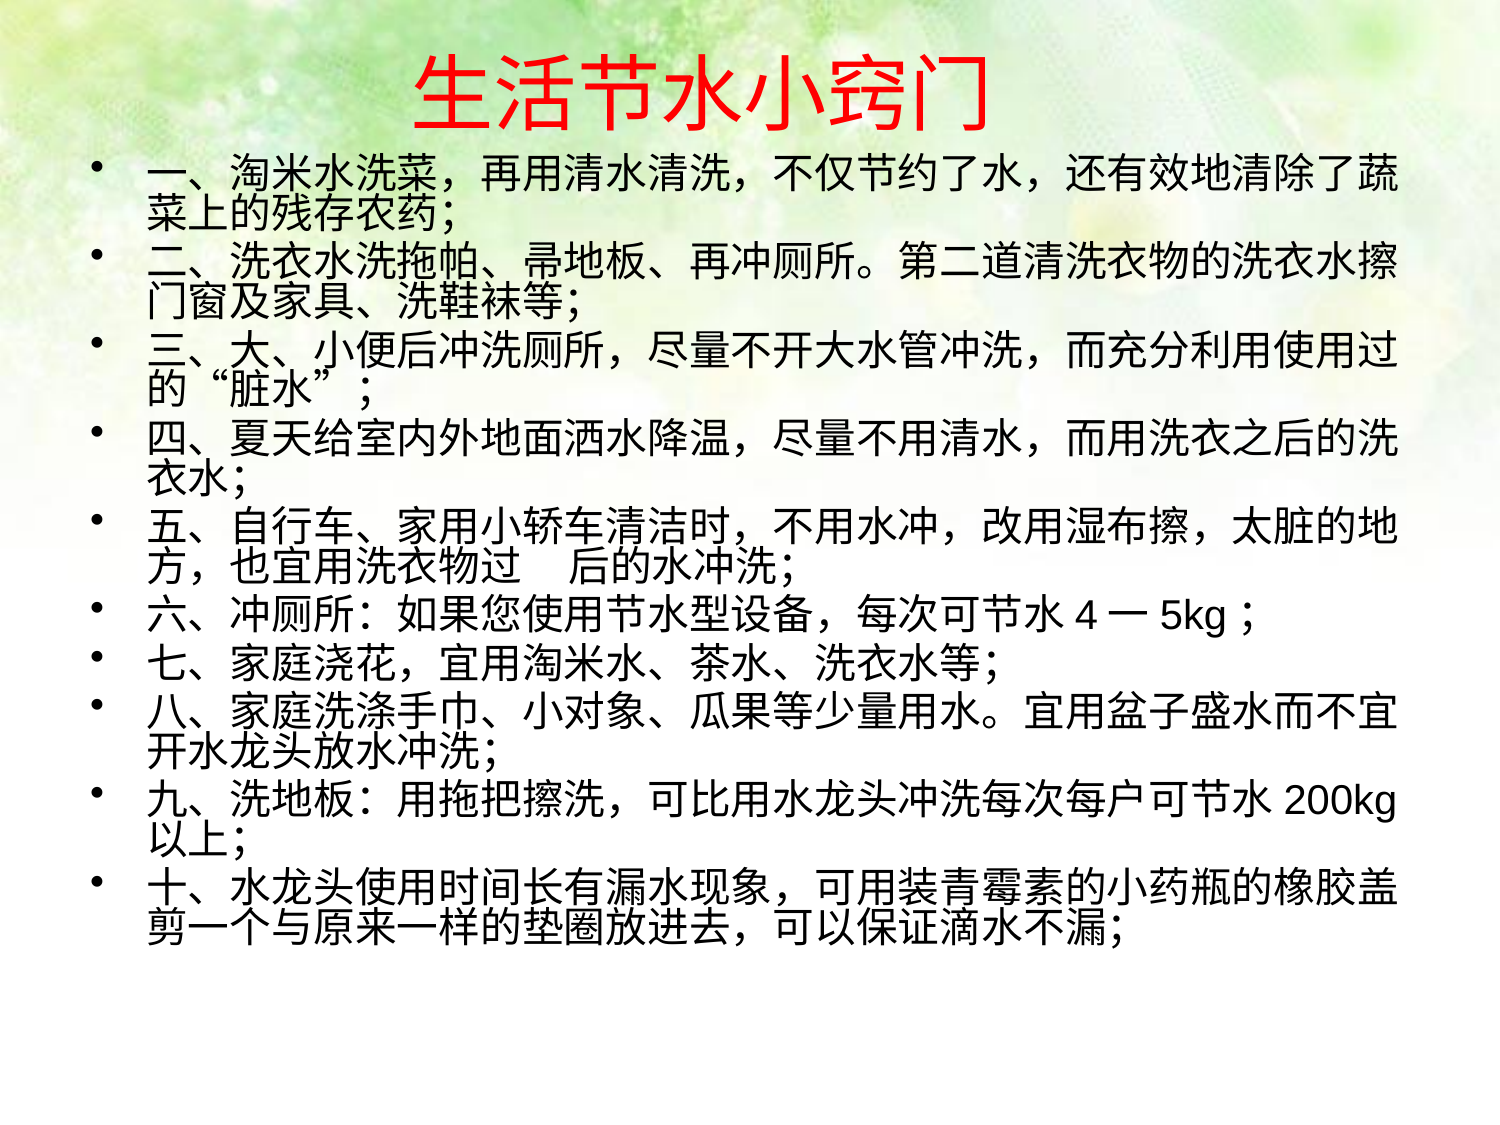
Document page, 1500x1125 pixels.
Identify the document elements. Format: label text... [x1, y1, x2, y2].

title 生活节水小窍门 [75, 45, 1329, 138]
picture [0, 0, 1500, 1125]
list 一、淘米水洗菜，再用清水清洗，不仅节约了水，还有效地清除了蔬菜上的残存农药； 二、洗衣水洗拖帕、帚地板、再冲厕所。第二道清洗衣物的洗衣水擦门窗及家具、洗鞋袜等； 三、大、小便后冲洗厕所，尽量不开大水管冲洗，而充分利用使用过的“脏水”； 四、夏天给室内外地面洒水降温，尽量不用清水，而用洗衣之后的洗衣水； 五、自行车、家用小轿车清洁时，不用水冲，改用湿布擦，太脏的地方，也宜用洗衣物过 后的水冲洗； 六、冲厕所：如果您使用节水型设备，每次可节水4一5kg； 七、家庭浇花，宜用淘米水、茶水、洗衣水等； 八、家庭洗涤手巾、小对象、瓜果等少量用水。宜用盆子盛水而不宜开水龙头放水冲洗； 九、洗地板：用拖把擦洗，可比用水龙头冲洗每次每户可节水200kg以上； 十、水龙头使用时间长有漏水现象，可用装青霉素的小药瓶的橡胶盖剪一个与原来一样的垫圈放进去，可以保证滴水不漏； [75, 148, 1447, 1071]
